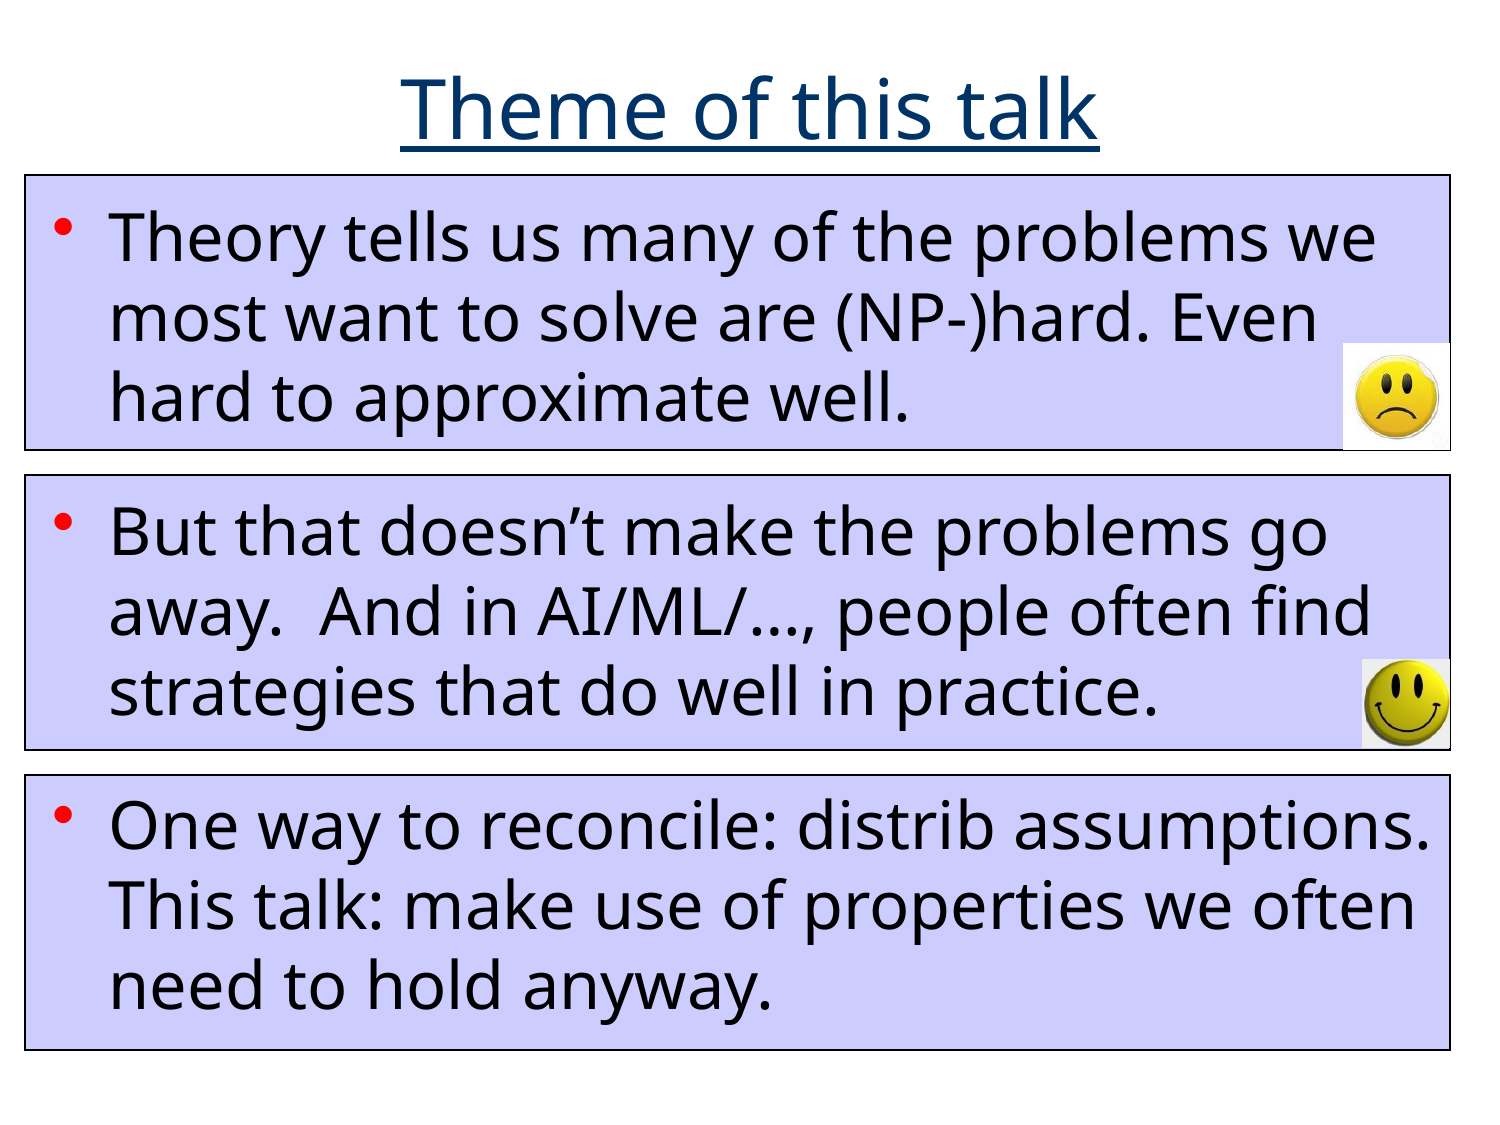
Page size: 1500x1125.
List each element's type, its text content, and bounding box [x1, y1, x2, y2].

list Theory tells us many of the problems we most want to solve are (NP-)hard. Even hard to approximate well. But that doesn’t make the problems go away. And in AI/ML/…, people often find strategies that do well in practice. One way to reconcile: distrib assumptions. This talk: make use of properties we often need to hold anyway. [37, 187, 1476, 1101]
text_box [24, 774, 37, 1050]
text_box [24, 474, 37, 750]
picture [1343, 343, 1451, 451]
picture [1362, 659, 1451, 749]
text_box [24, 174, 1450, 450]
text_box Theme of this talk [112, 37, 1388, 175]
